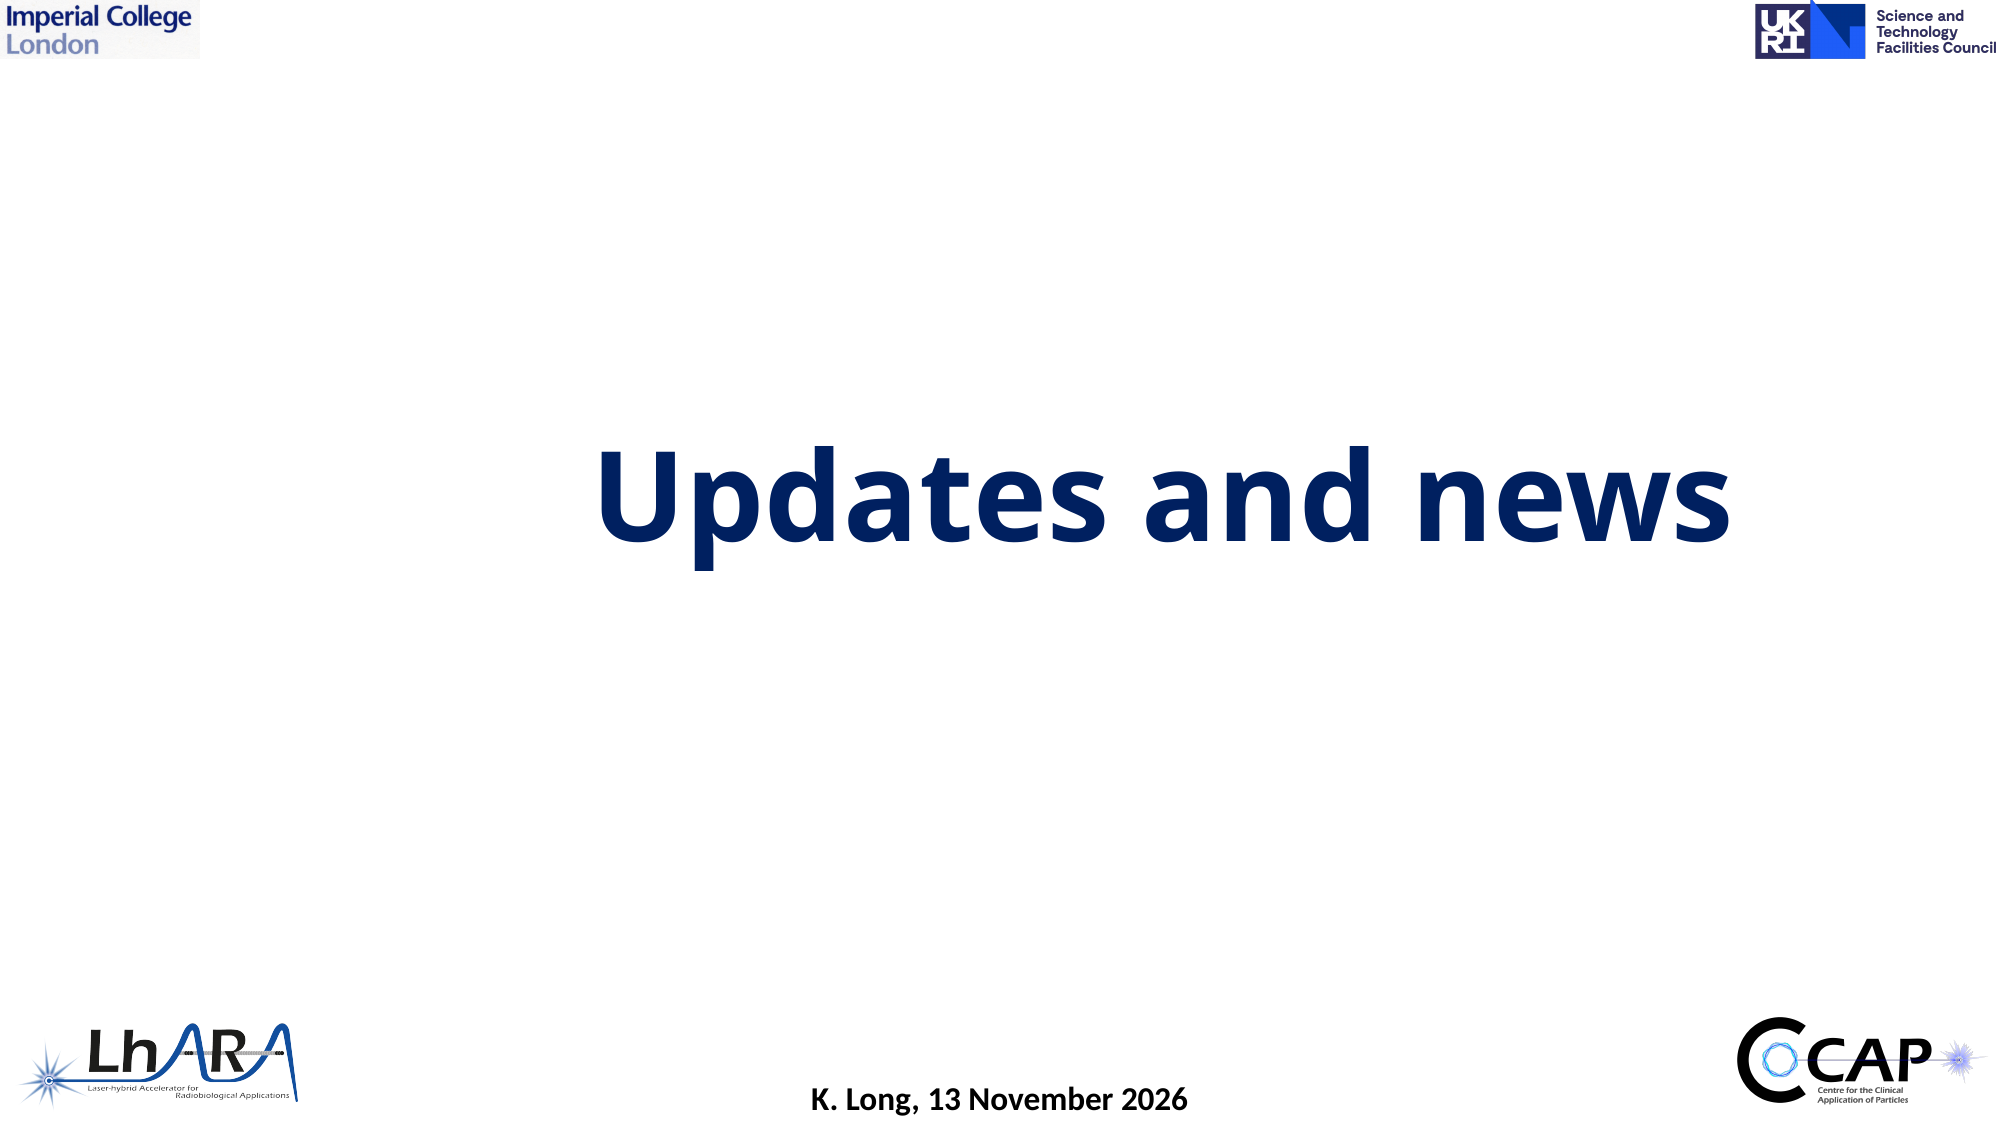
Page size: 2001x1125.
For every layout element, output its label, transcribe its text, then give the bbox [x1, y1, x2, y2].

picture [1731, 996, 2000, 1124]
picture [0, 1011, 334, 1124]
picture [0, 0, 200, 59]
title Updates and news [249, 184, 1750, 576]
picture [1755, 0, 1996, 59]
